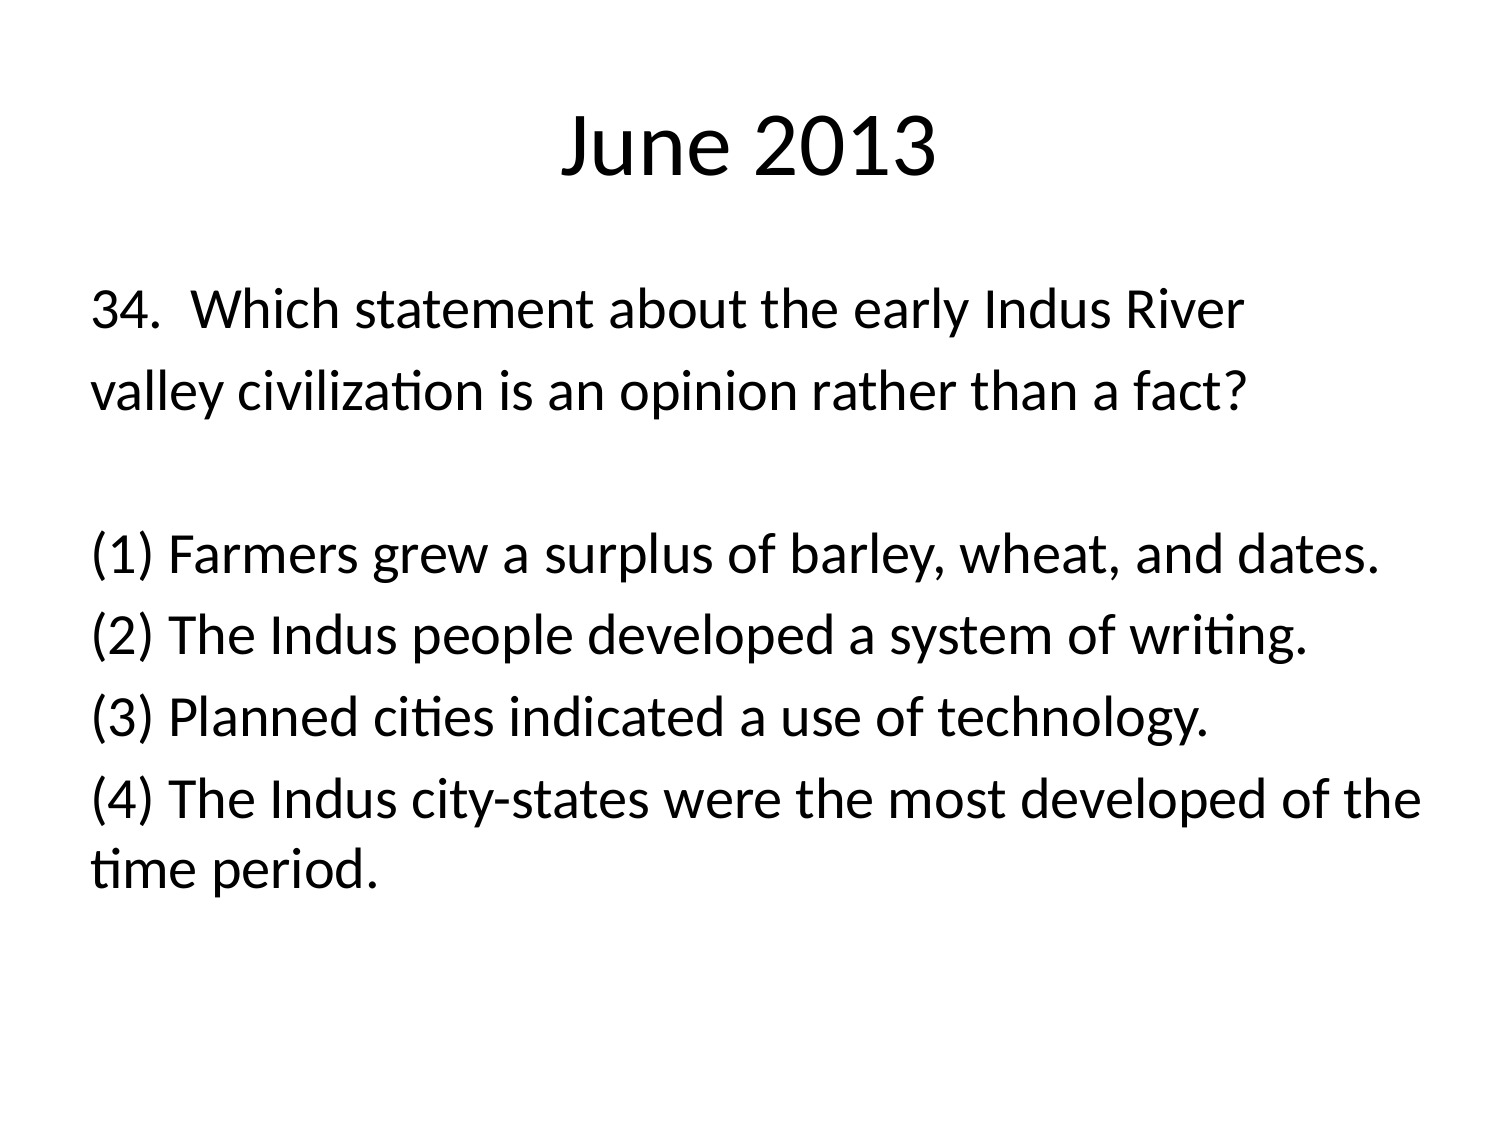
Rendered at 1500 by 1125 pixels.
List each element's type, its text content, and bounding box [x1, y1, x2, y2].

title June 2013 [75, 45, 1425, 233]
list 34. Which statement about the early Indus River valley civilization is an opinion rather than a fact? (1) Farmers grew a surplus of barley, wheat, and dates. (2) The Indus people developed a system of writing. (3) Planned cities indicated a use of technology. (4) The Indus city-states were the most developed of the time period. [75, 262, 1463, 1005]
